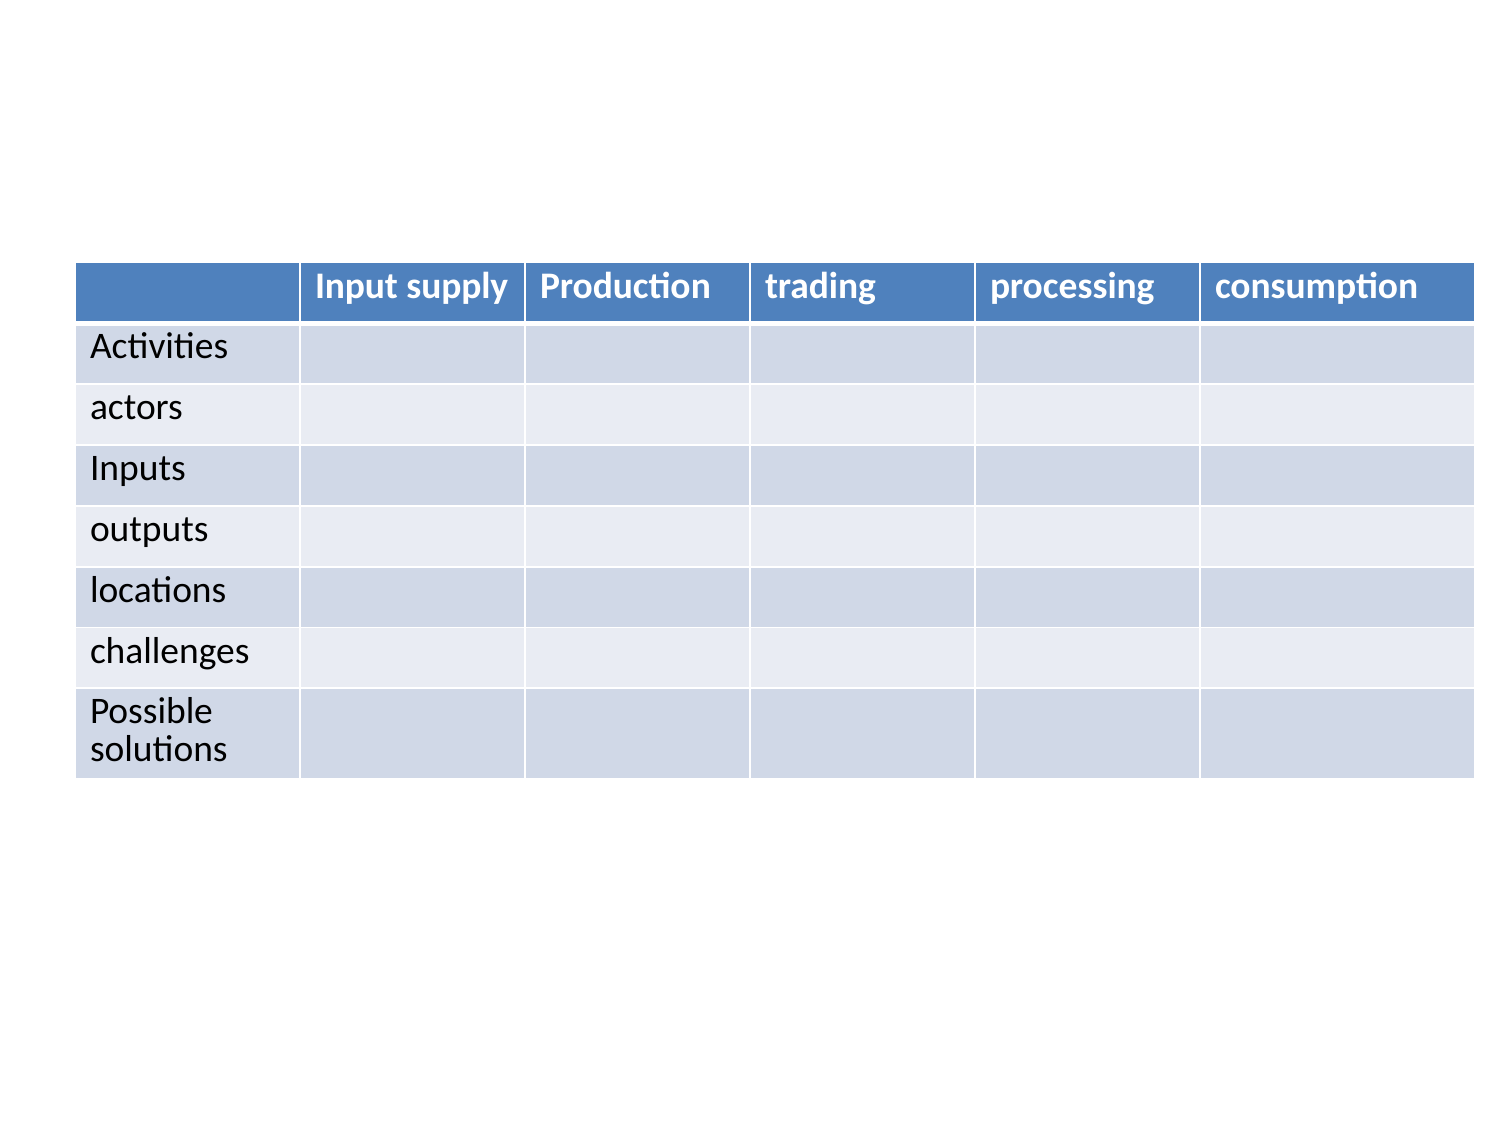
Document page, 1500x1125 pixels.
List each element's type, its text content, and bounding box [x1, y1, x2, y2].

table_cell [301, 446, 524, 505]
table_cell [1201, 689, 1474, 778]
table_cell [301, 507, 524, 566]
table_cell Activities [76, 326, 299, 383]
table_cell [976, 507, 1199, 566]
table_cell [526, 507, 749, 566]
table_cell Inputs [76, 446, 299, 505]
table_cell [976, 689, 1199, 778]
table_cell [1201, 568, 1474, 627]
table_cell [526, 385, 749, 444]
table_cell [301, 689, 524, 778]
table_cell [751, 568, 974, 627]
table_cell actors [76, 385, 299, 444]
table_cell [976, 568, 1199, 627]
table_cell [751, 628, 974, 687]
table_cell [1201, 628, 1474, 687]
table_cell locations [76, 568, 299, 627]
table_header Input supply [301, 263, 524, 321]
table_cell [301, 326, 524, 383]
table_cell [751, 689, 974, 778]
table_header consumption [1201, 263, 1474, 321]
table_cell [751, 446, 974, 505]
table_cell [1201, 326, 1474, 383]
table_cell [526, 689, 749, 778]
table_cell [751, 326, 974, 383]
table_cell [526, 326, 749, 383]
table_cell Possible solutions [76, 689, 299, 778]
table_cell [526, 568, 749, 627]
table_header processing [976, 263, 1199, 321]
table_cell [301, 385, 524, 444]
table_cell [301, 628, 524, 687]
table_cell [1201, 446, 1474, 505]
table_header [76, 263, 299, 321]
table_cell outputs [76, 507, 299, 566]
table_cell [751, 385, 974, 444]
table_cell [526, 628, 749, 687]
table_cell [1201, 385, 1474, 444]
table_cell [976, 628, 1199, 687]
table_cell [1201, 507, 1474, 566]
table_header trading [751, 263, 974, 321]
table_cell challenges [76, 628, 299, 687]
table_cell [976, 385, 1199, 444]
table_header Production [526, 263, 749, 321]
table_cell [751, 507, 974, 566]
table_cell [976, 326, 1199, 383]
table_cell [526, 446, 749, 505]
table_cell [976, 446, 1199, 505]
table_cell [301, 568, 524, 627]
